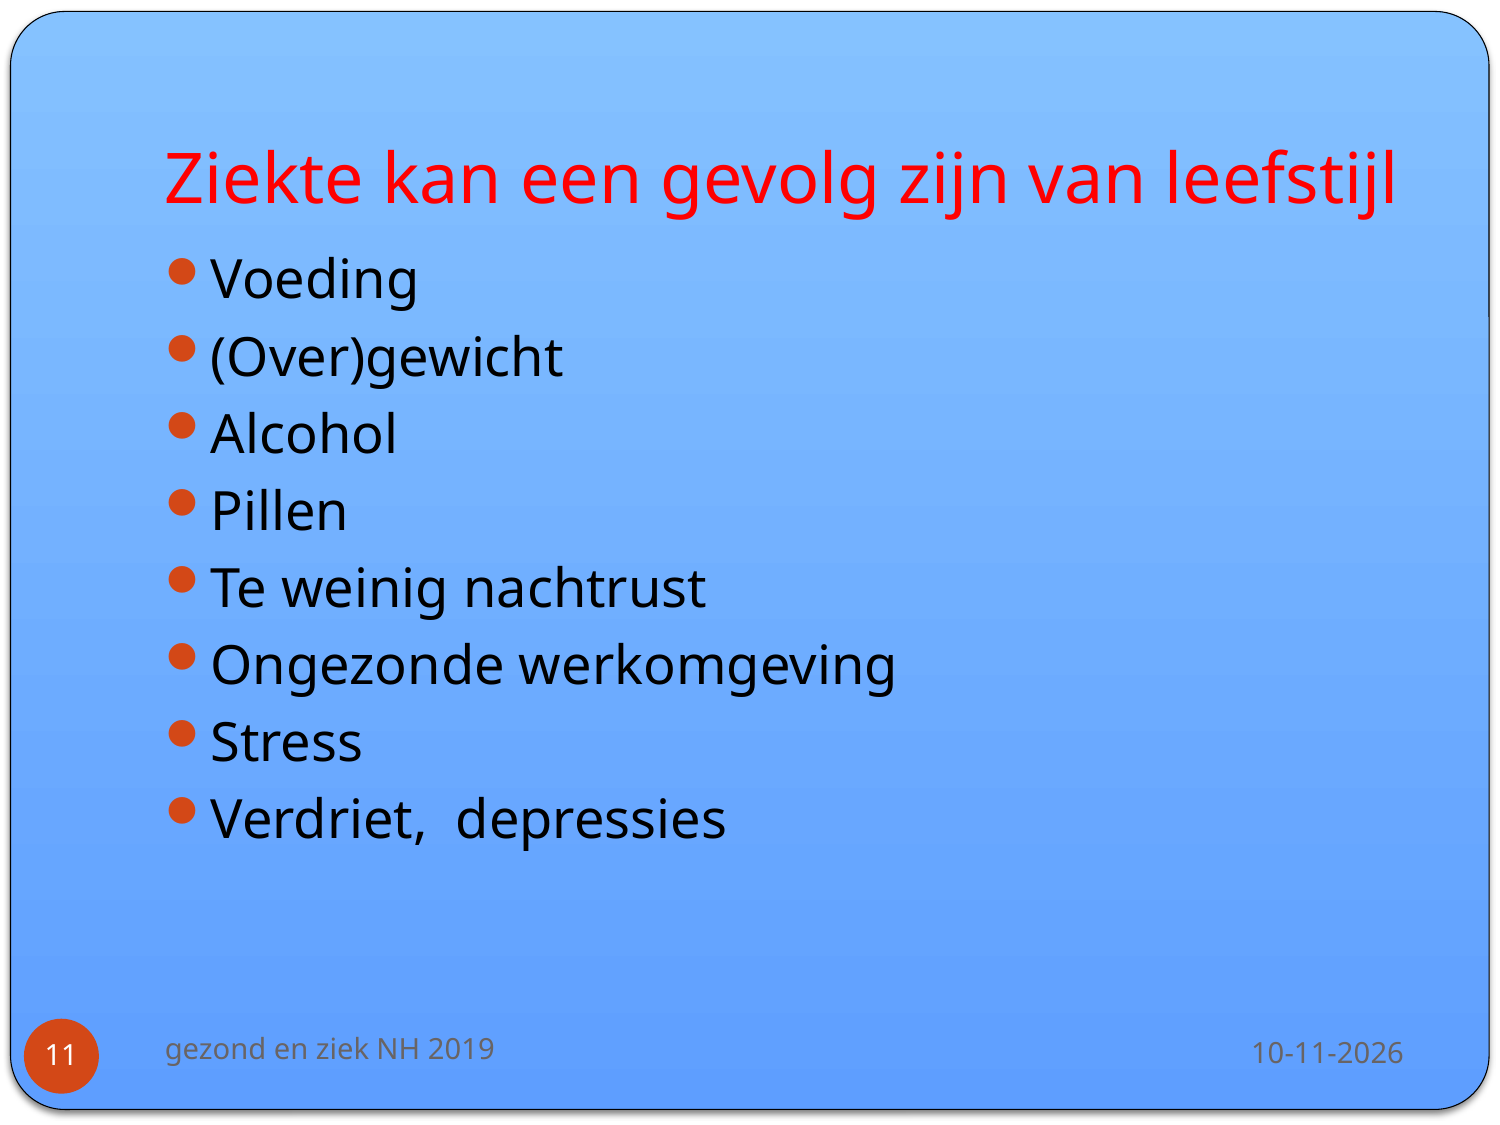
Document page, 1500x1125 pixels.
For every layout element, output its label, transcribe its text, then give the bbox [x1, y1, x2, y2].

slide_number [1012, 1015, 1419, 1094]
footer gezond en ziek NH 2019 [150, 1012, 800, 1088]
list Voeding (Over)gewicht Alcohol Pillen Te weinig nachtrust Ongezonde werkomgeving Stress Verdriet, depressies [150, 237, 1425, 988]
slide_number 11 [23, 1018, 99, 1094]
title Ziekte kan een gevolg zijn van leefstijl [150, 45, 1425, 233]
